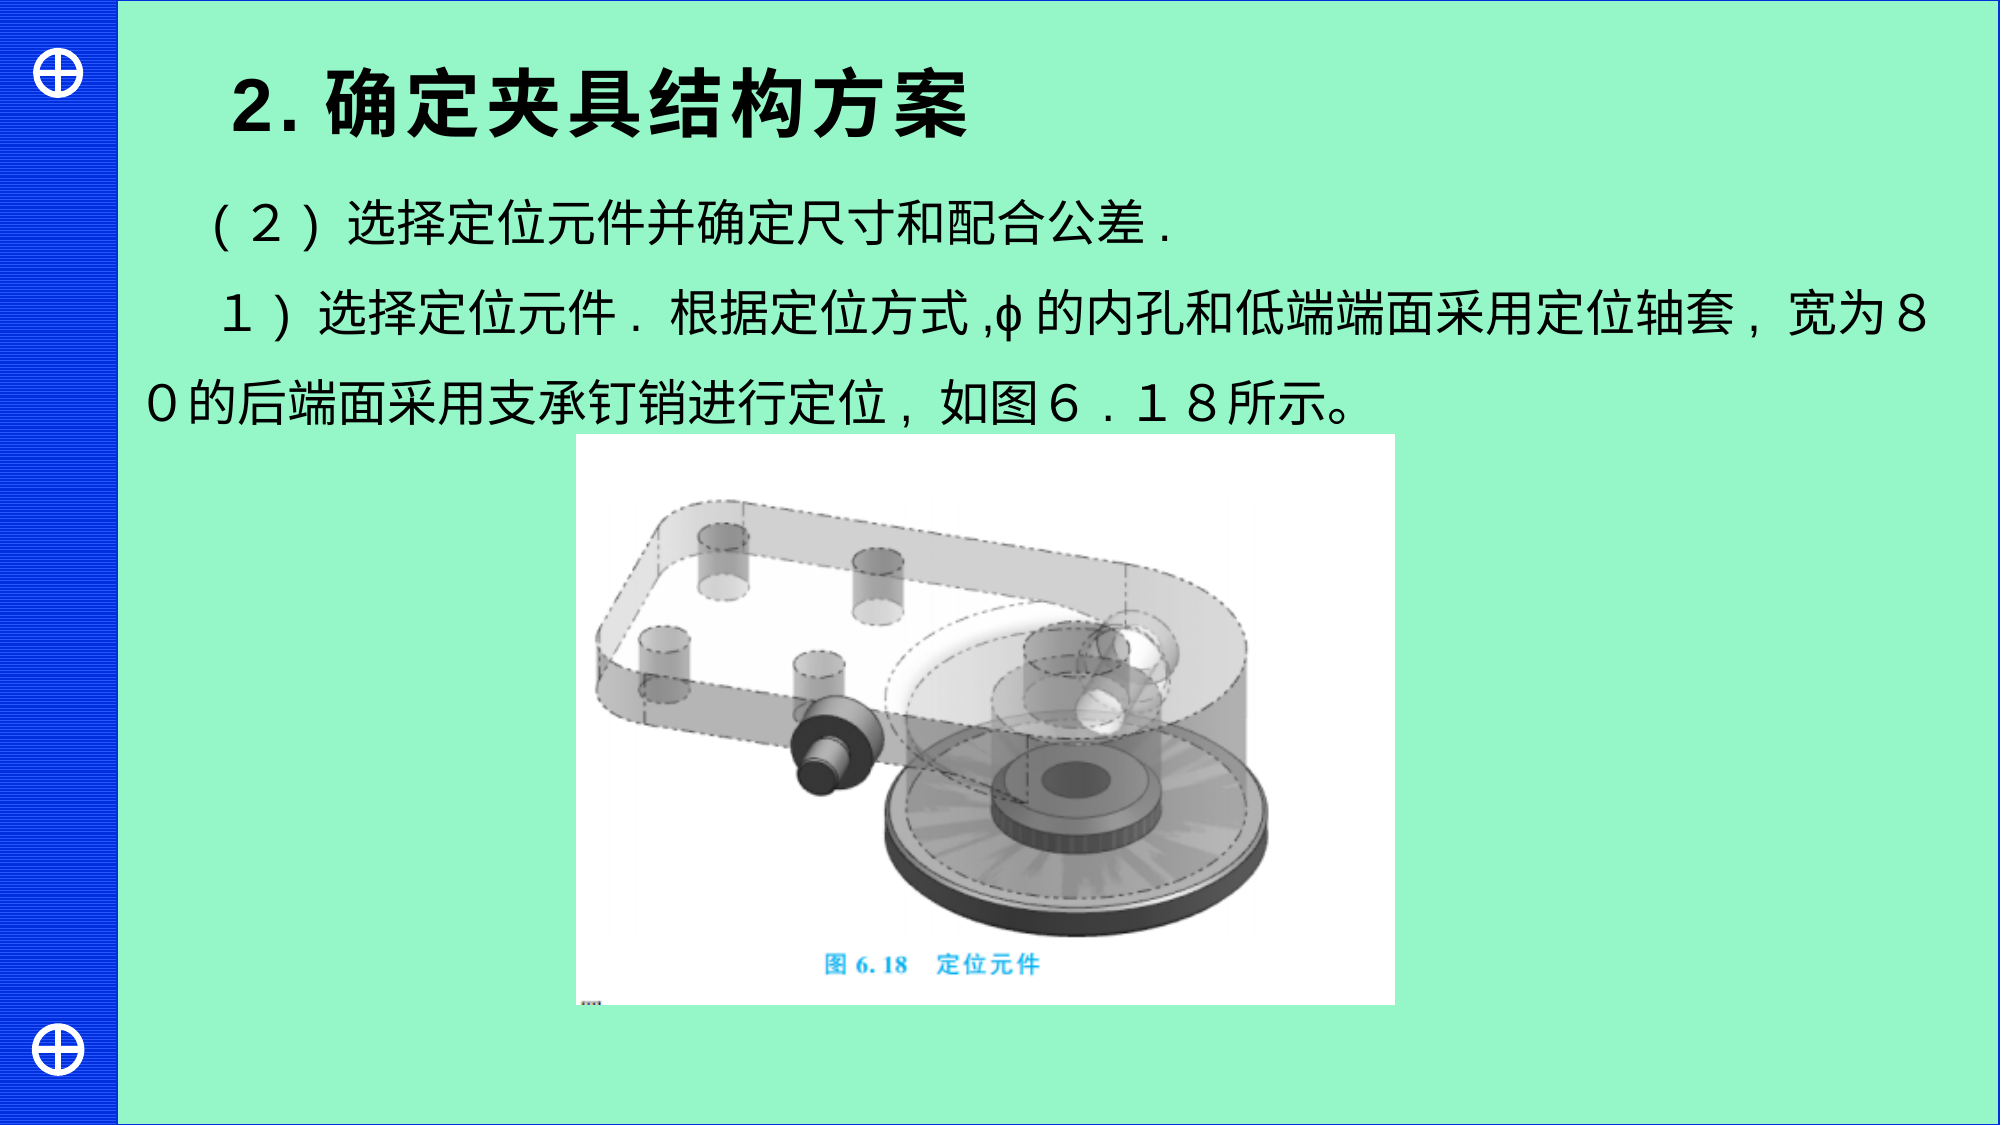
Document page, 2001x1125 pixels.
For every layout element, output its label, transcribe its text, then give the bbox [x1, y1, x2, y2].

text_box 2.确定夹具结构方案 [135, 32, 1423, 155]
picture [575, 434, 1395, 1005]
